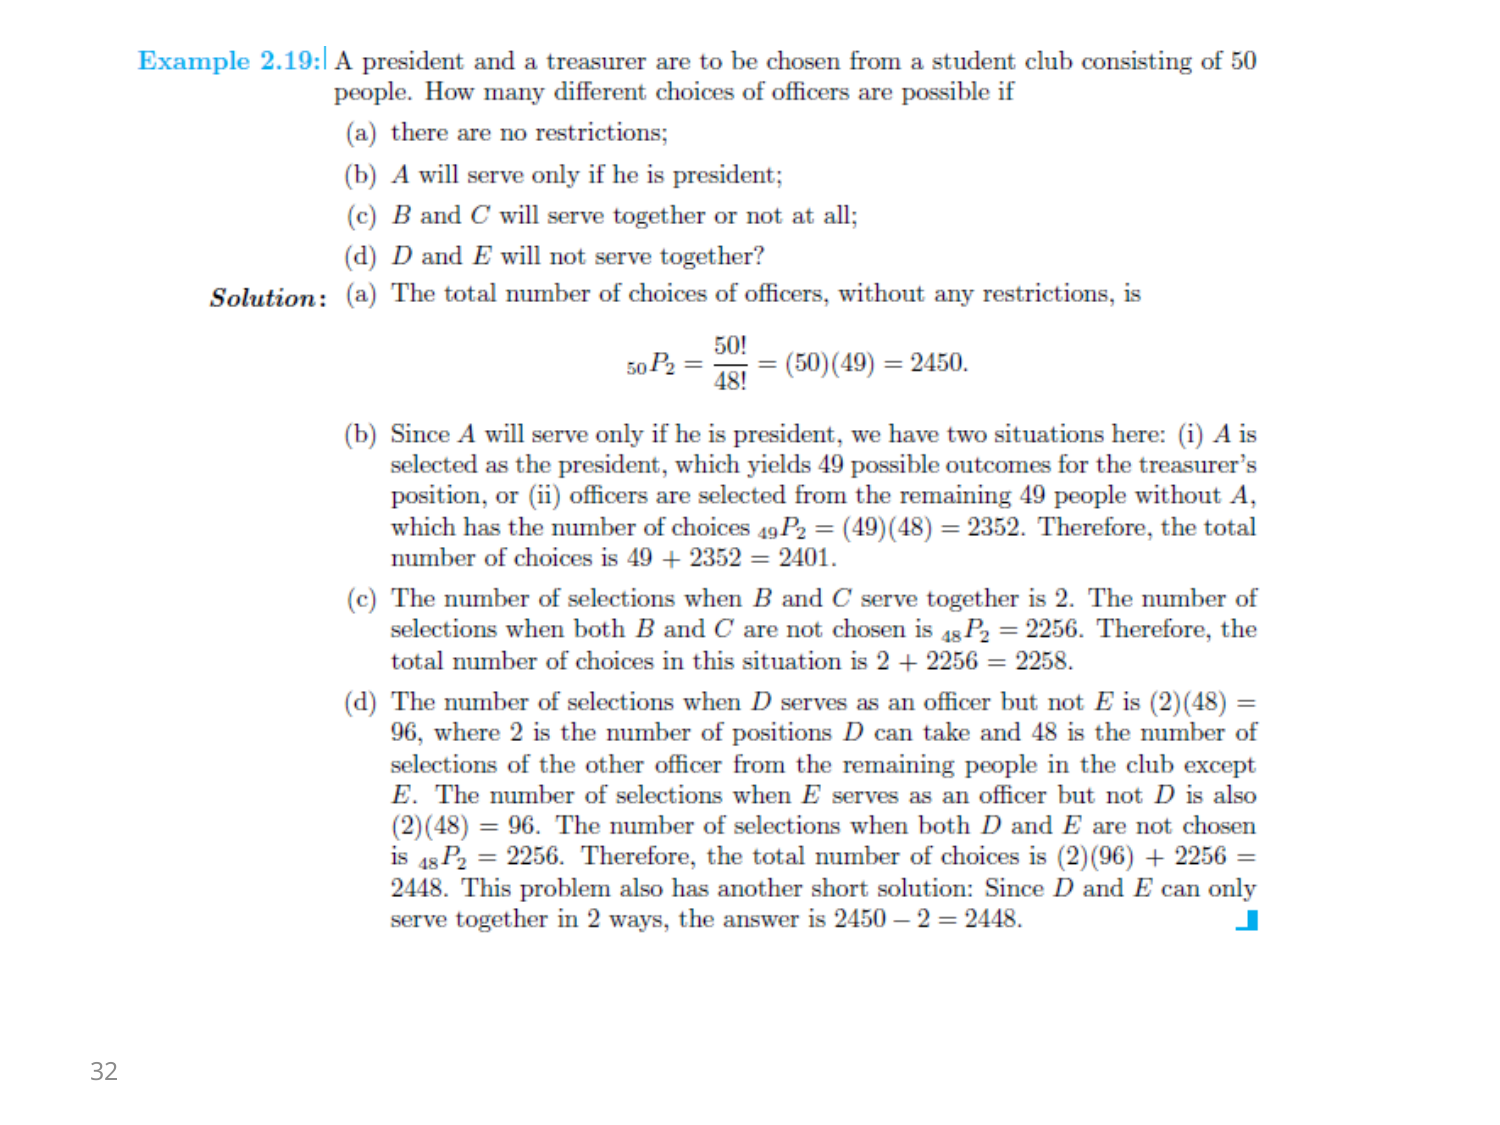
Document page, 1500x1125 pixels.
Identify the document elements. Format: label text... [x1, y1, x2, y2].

slide_number 32 [75, 1042, 425, 1103]
picture [128, 46, 1292, 1002]
